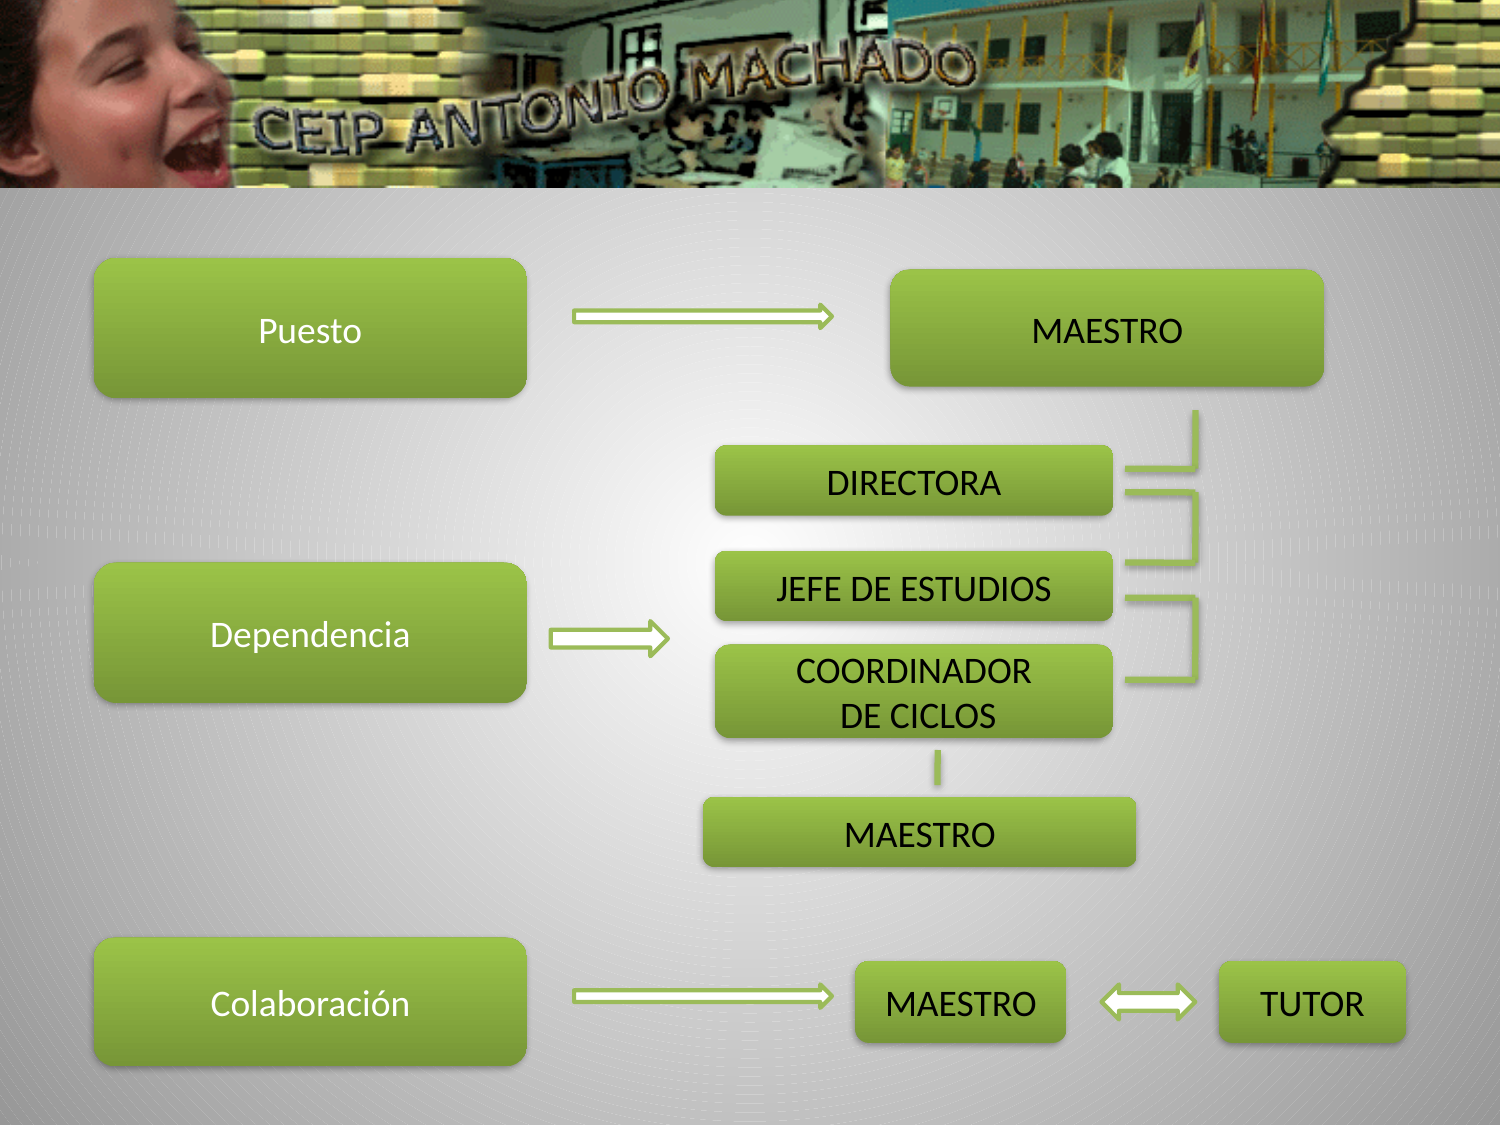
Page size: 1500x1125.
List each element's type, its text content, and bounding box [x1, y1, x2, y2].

text_box Dependencia [93, 562, 528, 704]
text_box Colaboración [93, 937, 528, 1067]
text_box MAESTRO [855, 960, 1067, 1043]
text_box [1099, 982, 1198, 1022]
text_box JEFE DE ESTUDIOS [714, 550, 1114, 622]
text_box [548, 619, 671, 659]
text_box DIRECTORA [714, 445, 1114, 516]
text_box MAESTRO [702, 796, 1137, 868]
text_box MAESTRO [890, 269, 1325, 387]
text_box [572, 982, 835, 1010]
text_box Puesto [93, 257, 528, 399]
text_box TUTOR [1218, 960, 1407, 1043]
text_box [572, 302, 835, 331]
text_box COORDINADOR DE CICLOS [714, 644, 1114, 739]
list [0, 0, 1500, 188]
